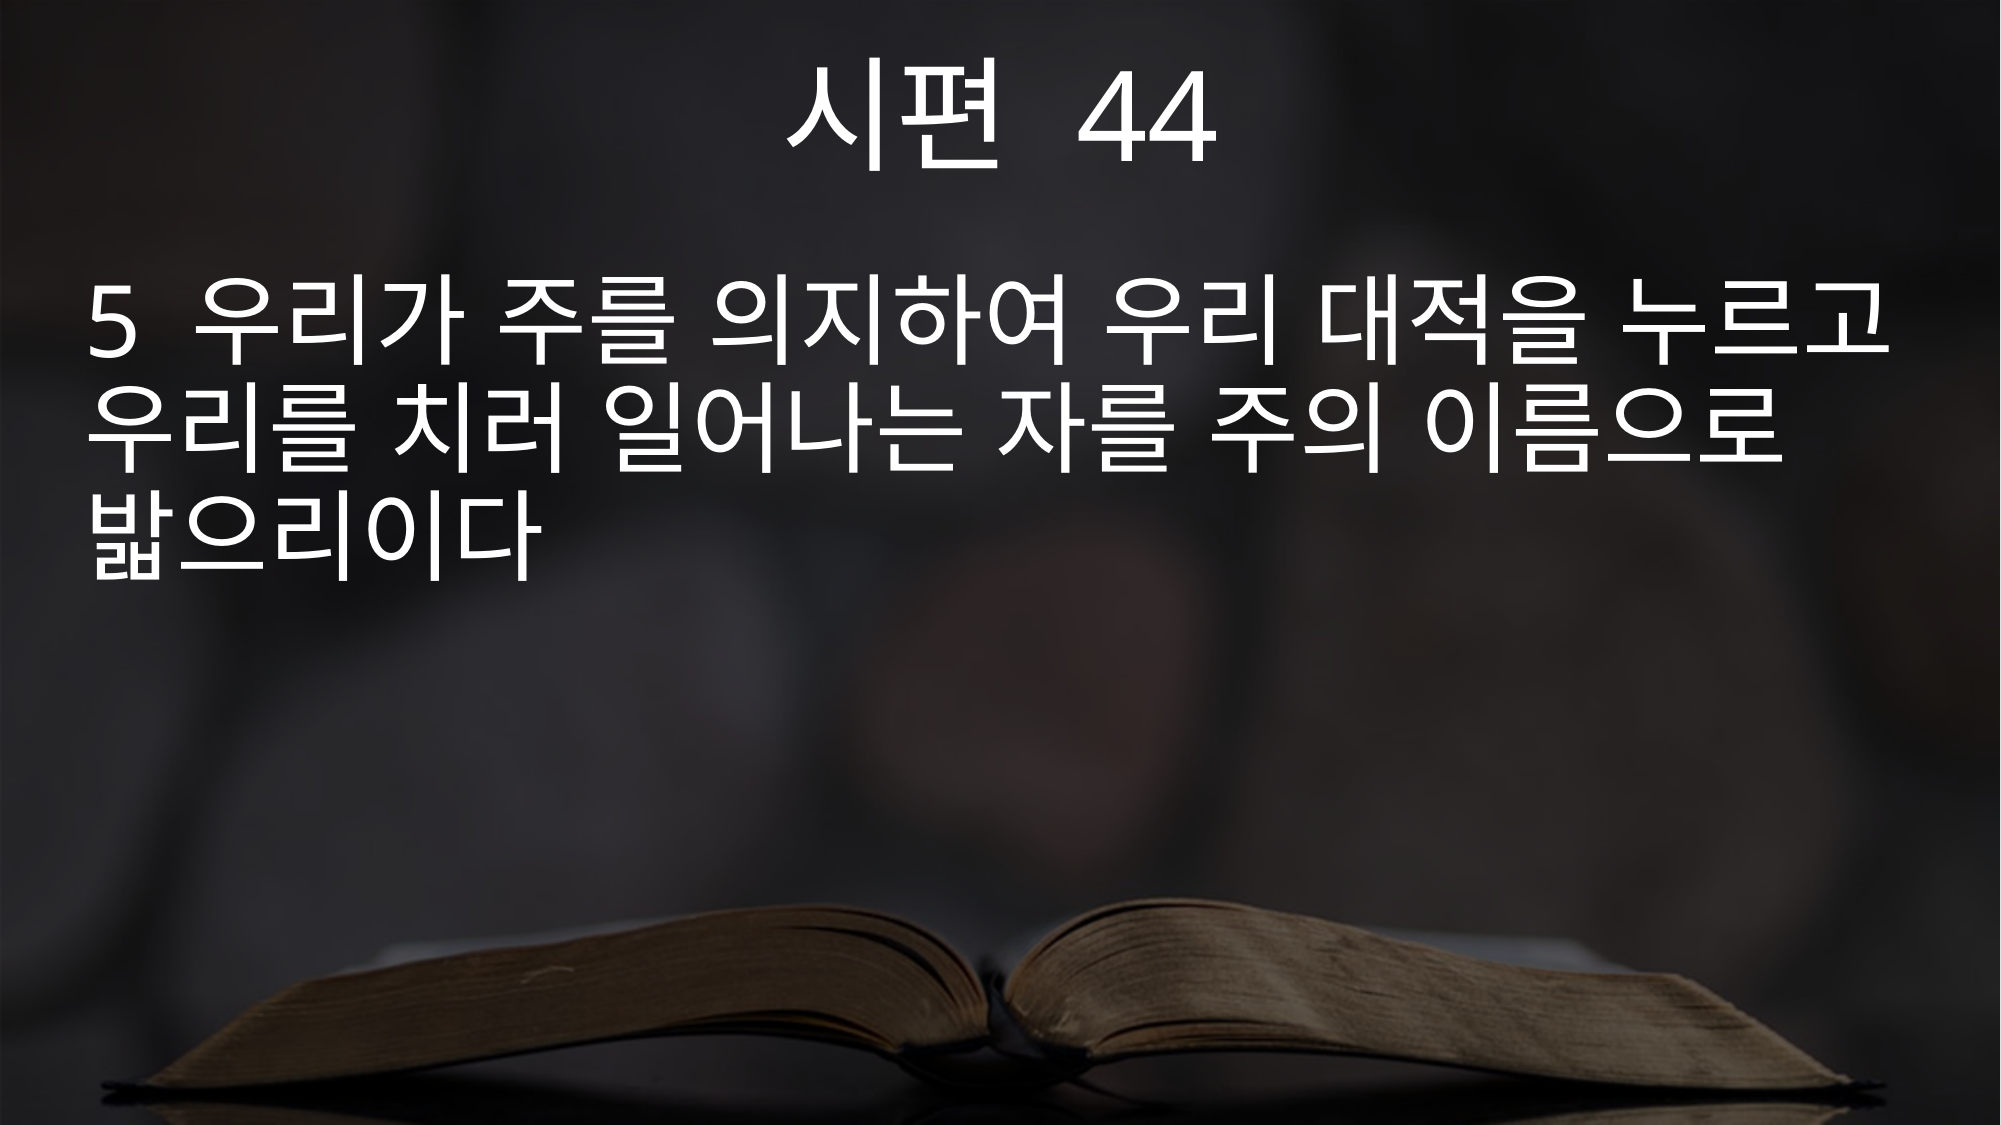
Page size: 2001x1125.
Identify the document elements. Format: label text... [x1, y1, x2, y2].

footer 시편 44 [0, 32, 2000, 192]
list 5 우리가 주를 의지하여 우리 대적을 누르고 우리를 치러 일어나는 자를 주의 이름으로 밟으리이다 [69, 263, 1953, 423]
picture [0, 0, 2001, 1125]
